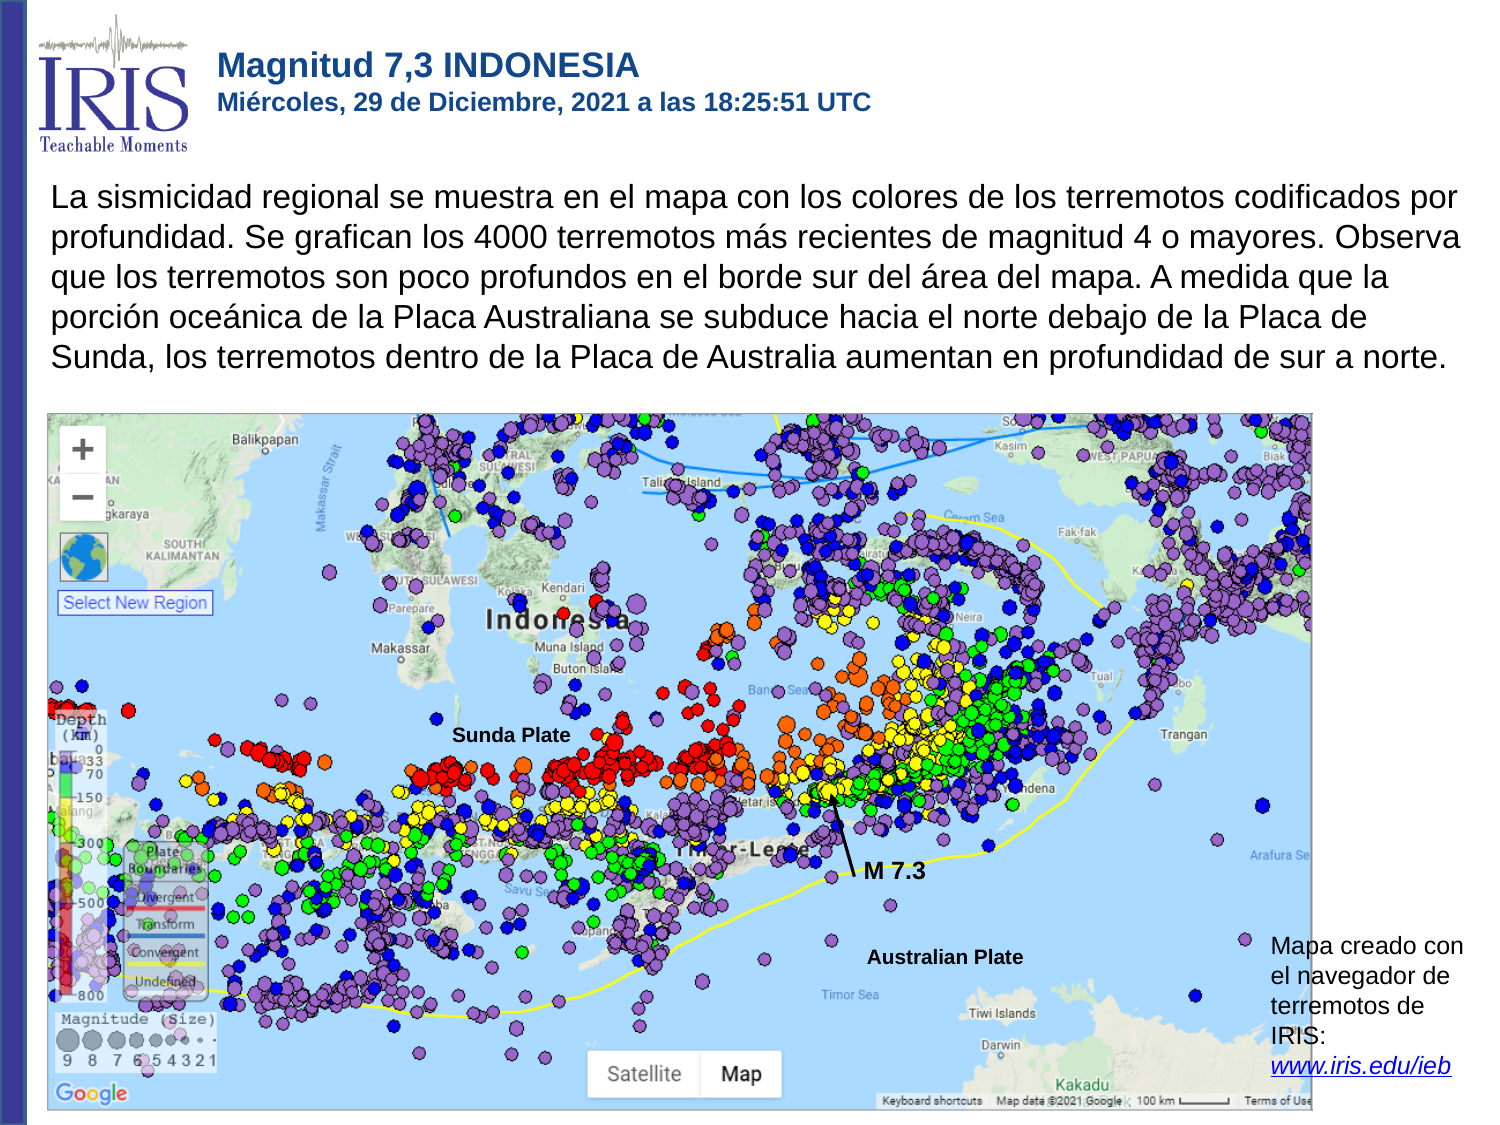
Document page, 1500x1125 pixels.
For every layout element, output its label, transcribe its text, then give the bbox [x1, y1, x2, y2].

text_box Mapa creado con el navegador de terremotos de IRIS: www.iris.edu/ieb [1317, 922, 1500, 1088]
text_box La sismicidad regional se muestra en el mapa con los colores de los terremotos codificados por profundidad. Se grafican los 4000 terremotos más recientes de magnitud 4 o mayores. Observa que los terremotos son poco profundos en el borde sur del área del mapa. A medida que la porción oceánica de la Placa Australiana se subduce hacia el norte debajo de la Placa de Sunda, los terremotos dentro de la Placa de Australia aumentan en profundidad de sur a norte. [35, 167, 1498, 383]
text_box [46, 413, 1313, 1113]
text_box [0, 0, 27, 1125]
picture [39, 12, 188, 165]
text_box Magnitud 7,3 INDONESIA Miércoles, 29 de Diciembre, 2021 a las 18:25:51 UTC [202, 0, 1498, 125]
